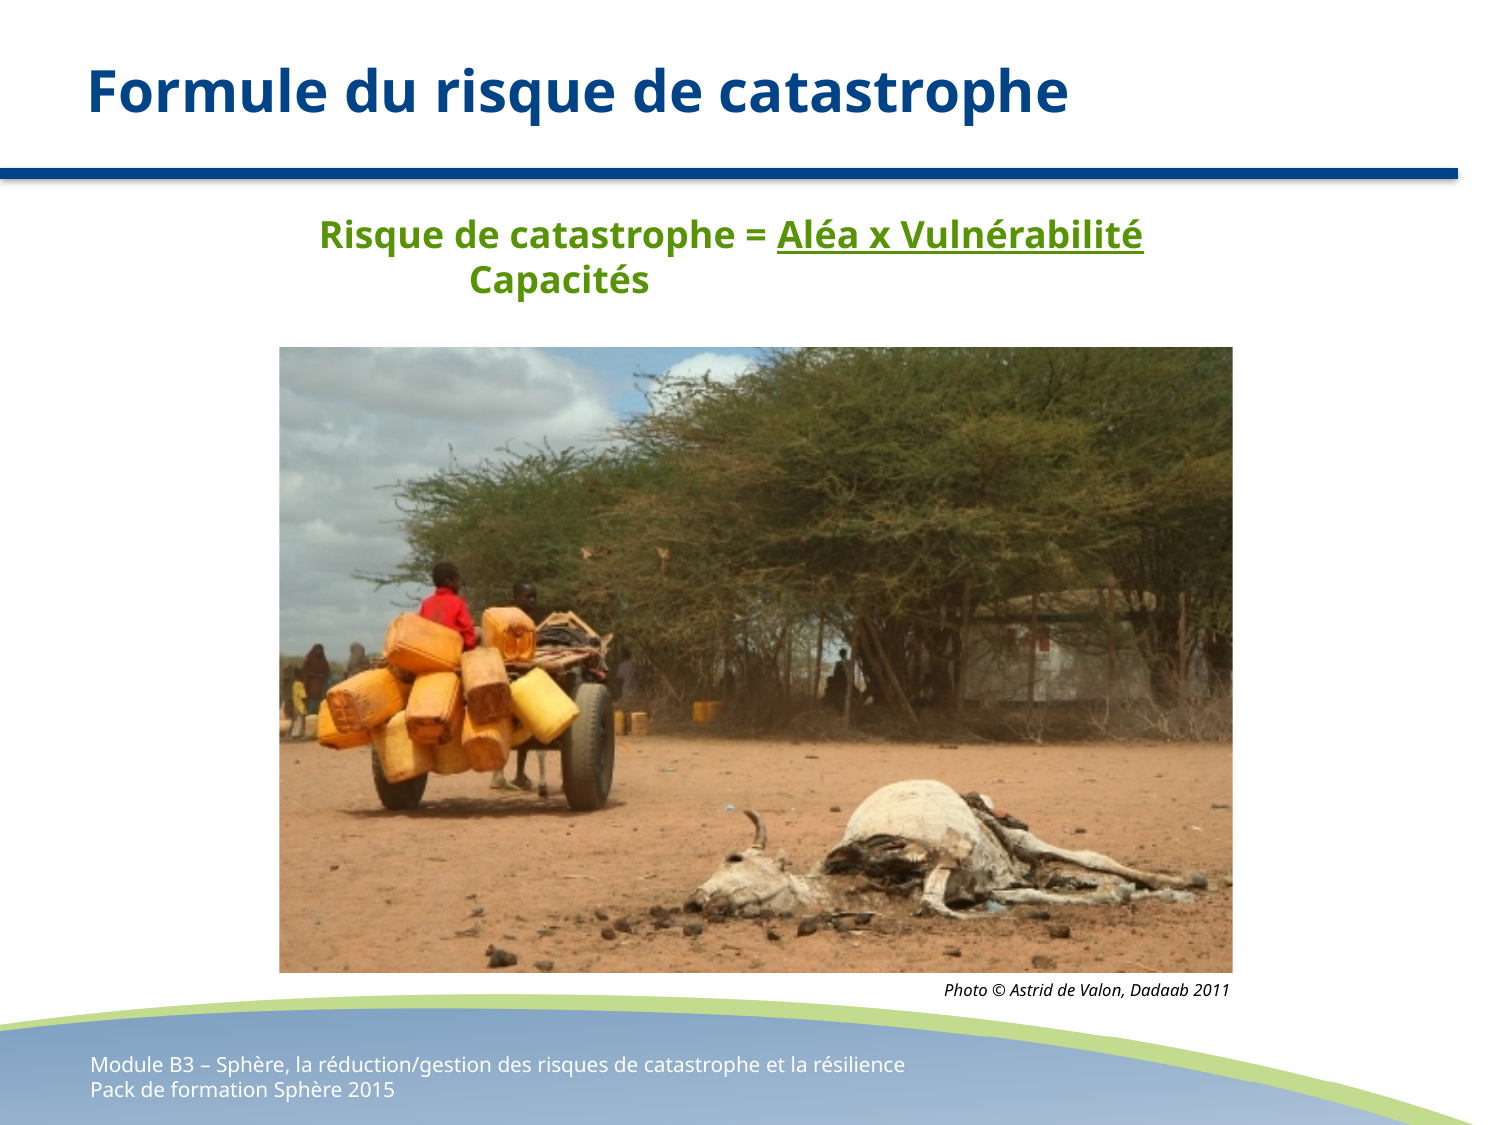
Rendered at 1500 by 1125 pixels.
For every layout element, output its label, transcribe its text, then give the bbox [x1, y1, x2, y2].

footer Module B3 – Sphère, la réduction/gestion des risques de catastrophe et la résilience Pack de formation Sphère 2015 [75, 1046, 1072, 1107]
text_box Photo © Astrid de Valon, Dadaab 2011 [895, 972, 1246, 1008]
list Risque de catastrophe = Aléa x Vulnérabilité Capacités [303, 203, 1259, 353]
picture [278, 346, 1233, 973]
picture [0, 992, 1500, 1125]
title Formule du risque de catastrophe [75, 0, 1425, 178]
